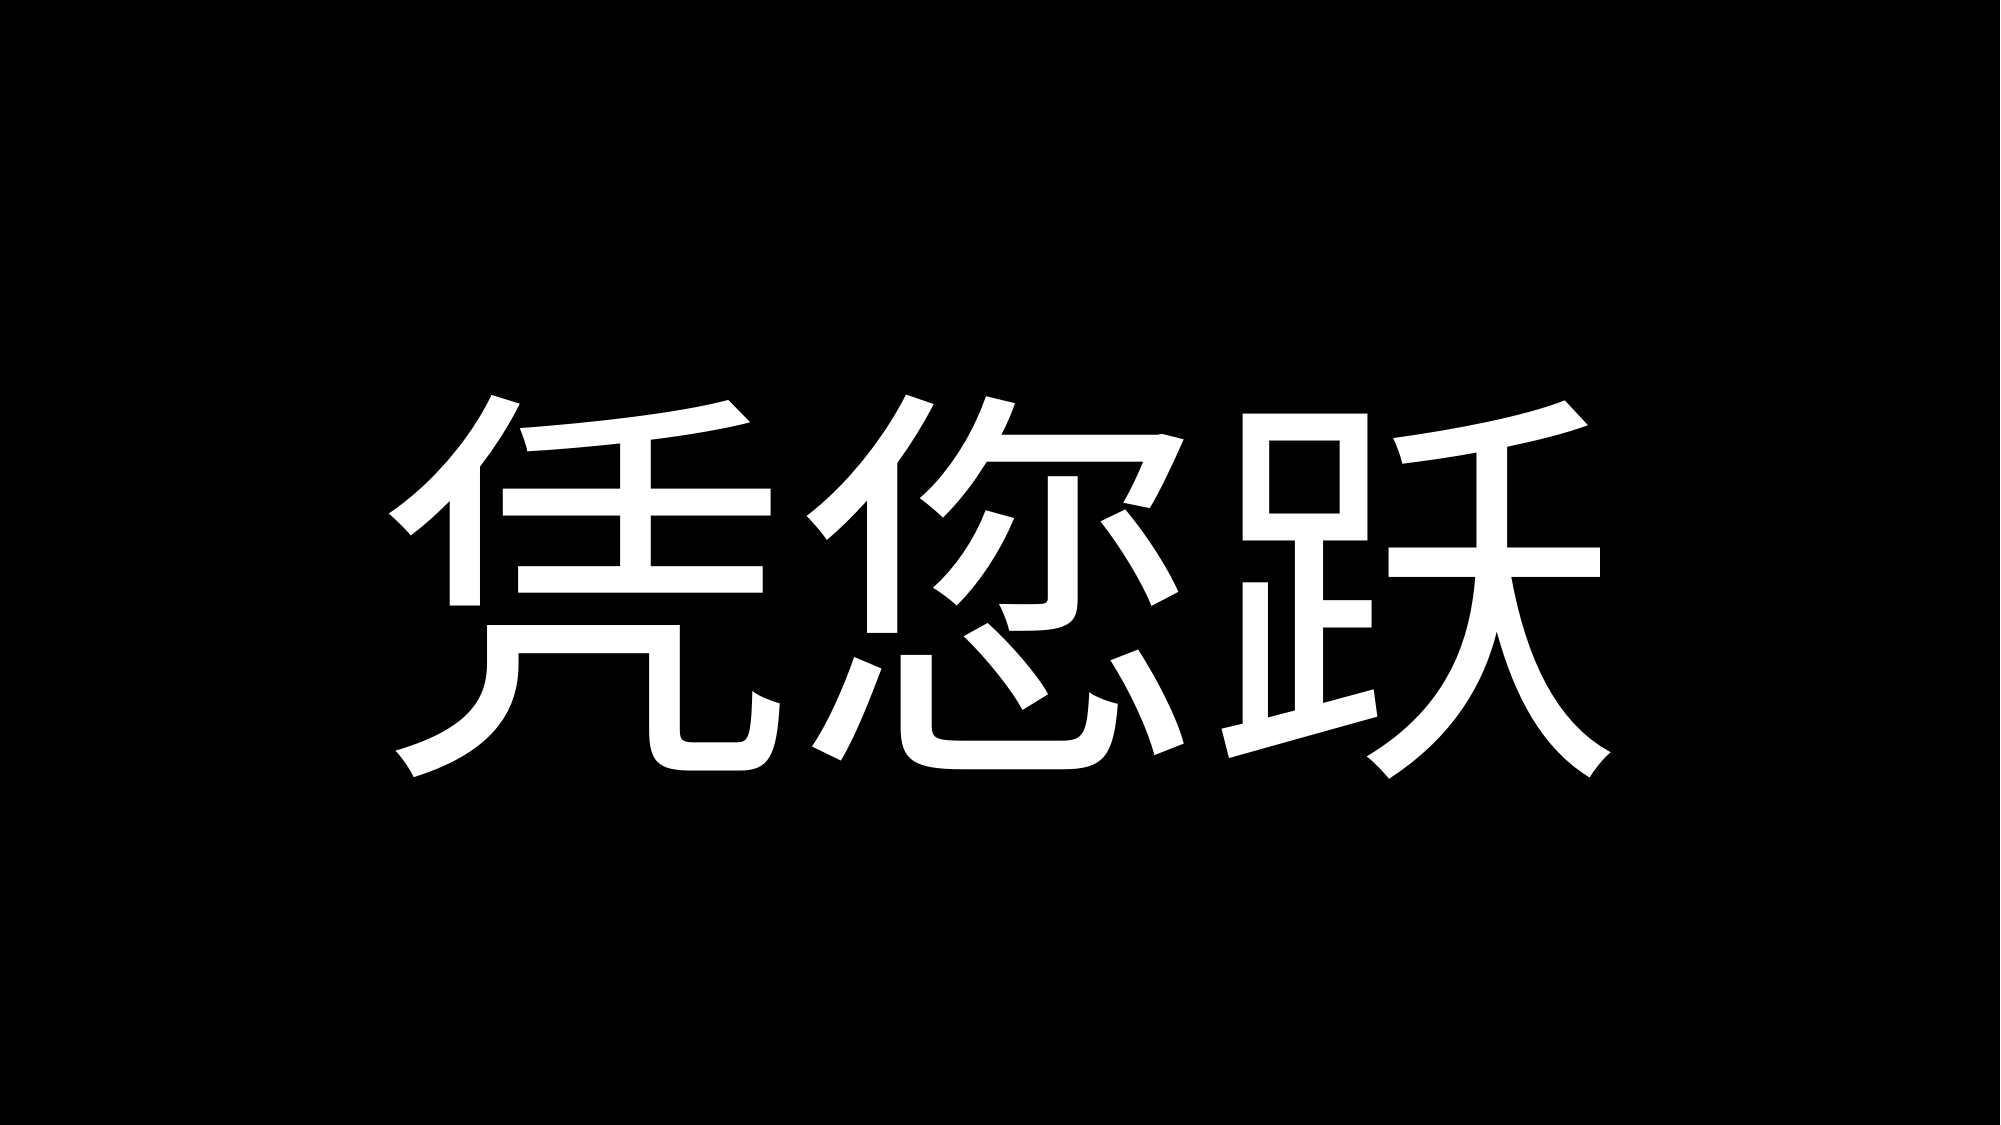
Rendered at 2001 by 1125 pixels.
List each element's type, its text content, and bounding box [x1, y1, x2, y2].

text_box 凭您跃 [363, 322, 1637, 835]
